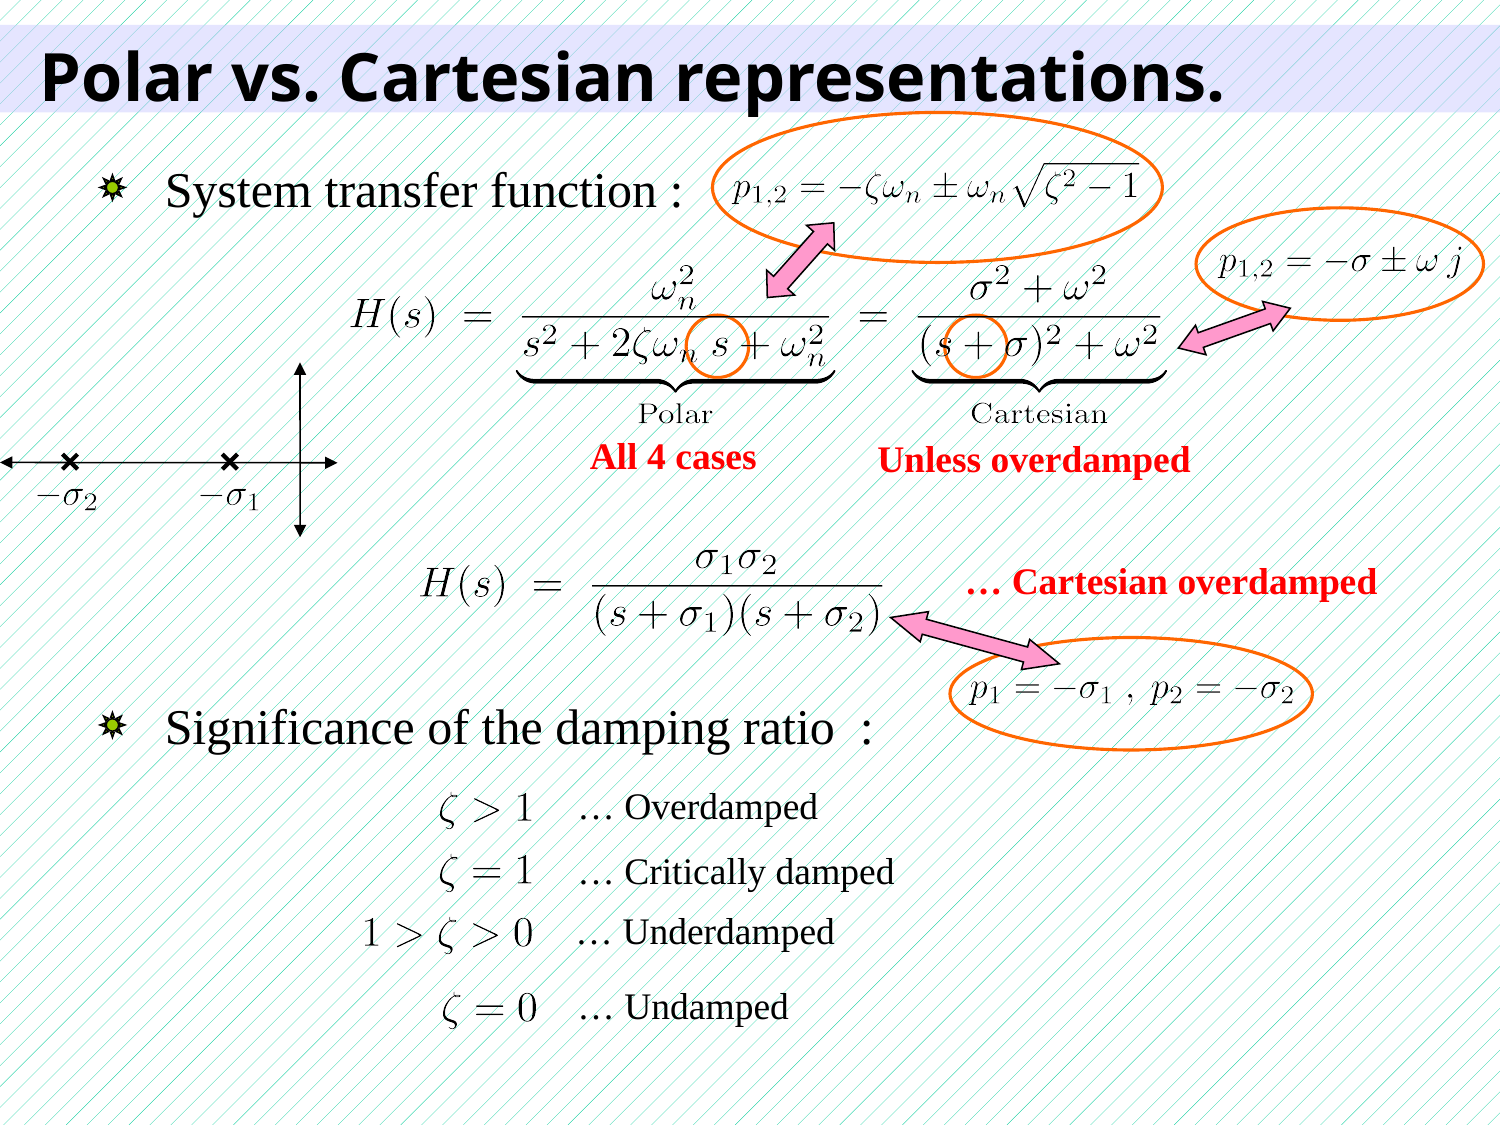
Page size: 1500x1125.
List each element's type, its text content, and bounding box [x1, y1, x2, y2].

text_box Significance of the damping ratio : [150, 687, 1300, 763]
text_box Unless overdamped [862, 427, 1275, 487]
text_box [949, 637, 1313, 751]
text_box [242, 456, 338, 469]
text_box [99, 178, 125, 200]
text_box System transfer function : [1133, 149, 1300, 225]
picture [438, 788, 535, 830]
text_box [712, 112, 1163, 260]
text_box [0, 456, 57, 469]
text_box [1178, 301, 1291, 355]
text_box [890, 611, 1060, 670]
picture [441, 988, 538, 1030]
text_box … Undamped [562, 962, 1015, 1038]
text_box … Critically damped [562, 839, 1015, 900]
picture [967, 680, 1296, 706]
picture [438, 850, 535, 893]
picture [416, 547, 884, 640]
picture [198, 487, 260, 513]
text_box [788, 222, 835, 260]
text_box All 4 cases [575, 435, 775, 485]
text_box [62, 453, 78, 470]
title Polar vs. Cartesian representations. [24, 24, 1476, 126]
text_box … Underdamped [560, 887, 1013, 963]
picture [35, 487, 97, 513]
picture [729, 161, 1140, 209]
picture [349, 262, 1167, 426]
text_box [293, 362, 307, 462]
text_box [99, 712, 125, 738]
text_box System transfer function : [150, 149, 742, 225]
text_box … Cartesian overdamped [950, 549, 1438, 610]
text_box [1196, 207, 1484, 321]
picture [1216, 246, 1463, 283]
text_box [293, 463, 307, 538]
text_box … Overdamped [562, 762, 1015, 838]
picture [362, 913, 532, 955]
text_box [222, 453, 238, 470]
